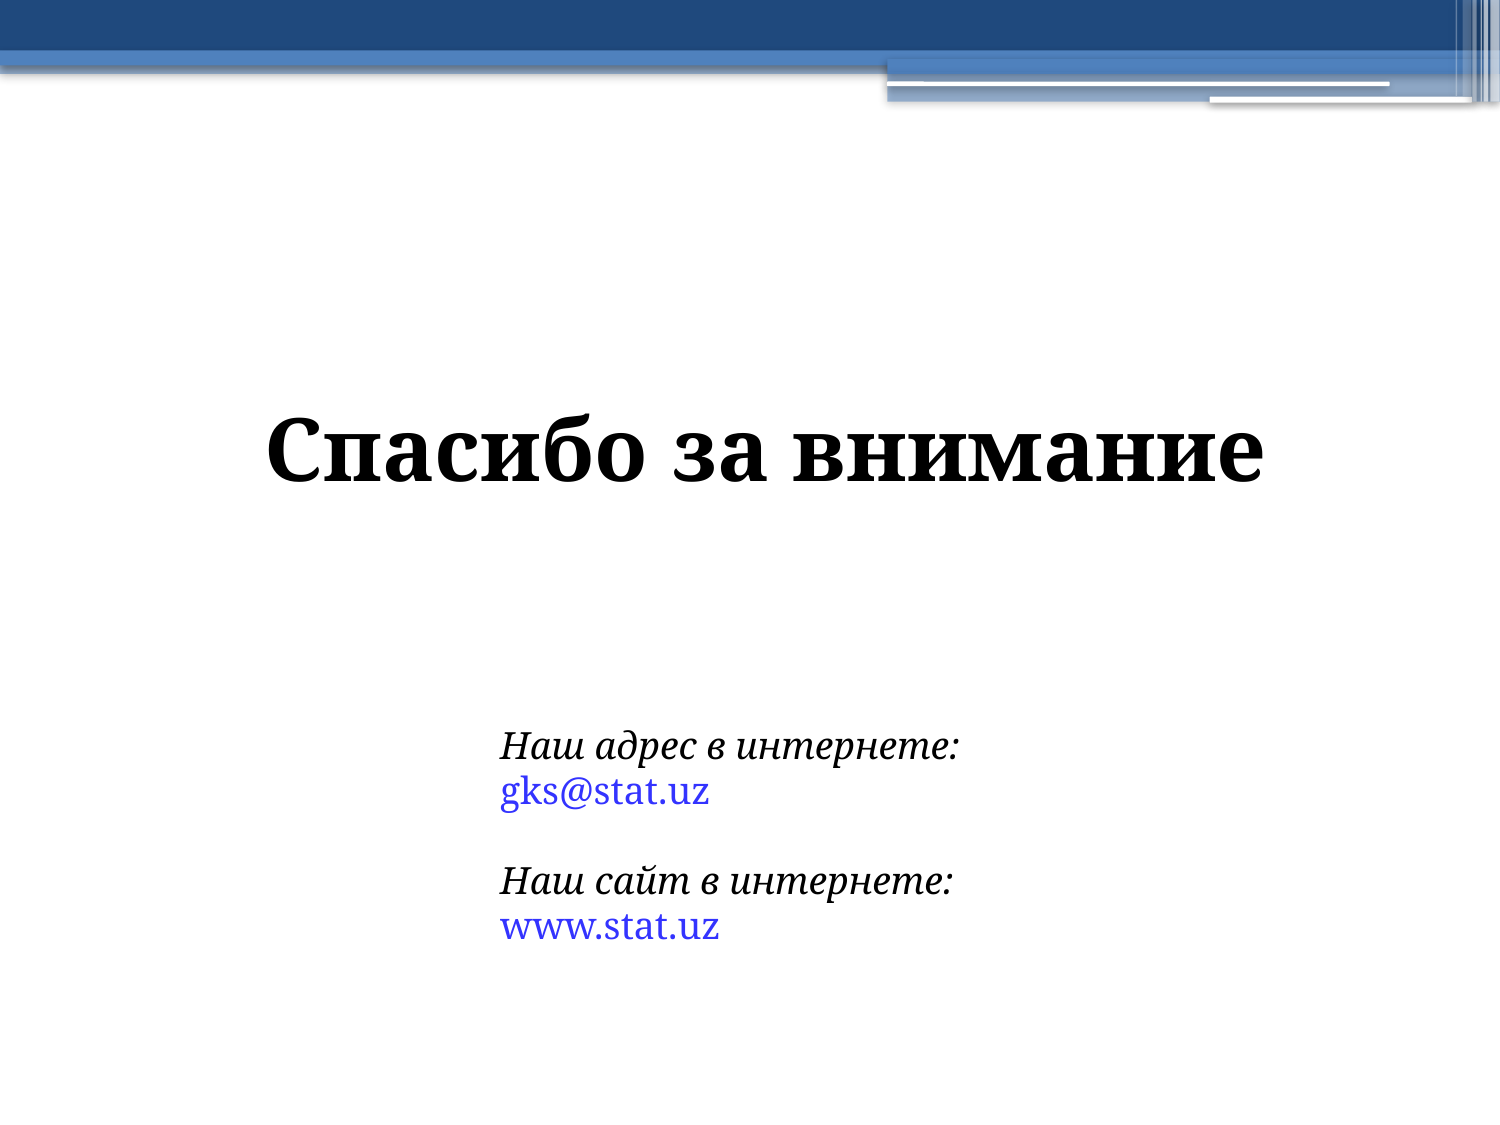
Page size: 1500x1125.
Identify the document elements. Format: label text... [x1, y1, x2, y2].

list Спасибо за внимание [82, 386, 1432, 585]
text_box Наш адрес в интернете: gks@stat.uz Наш сайт в интернете: www.stat.uz [485, 714, 976, 955]
